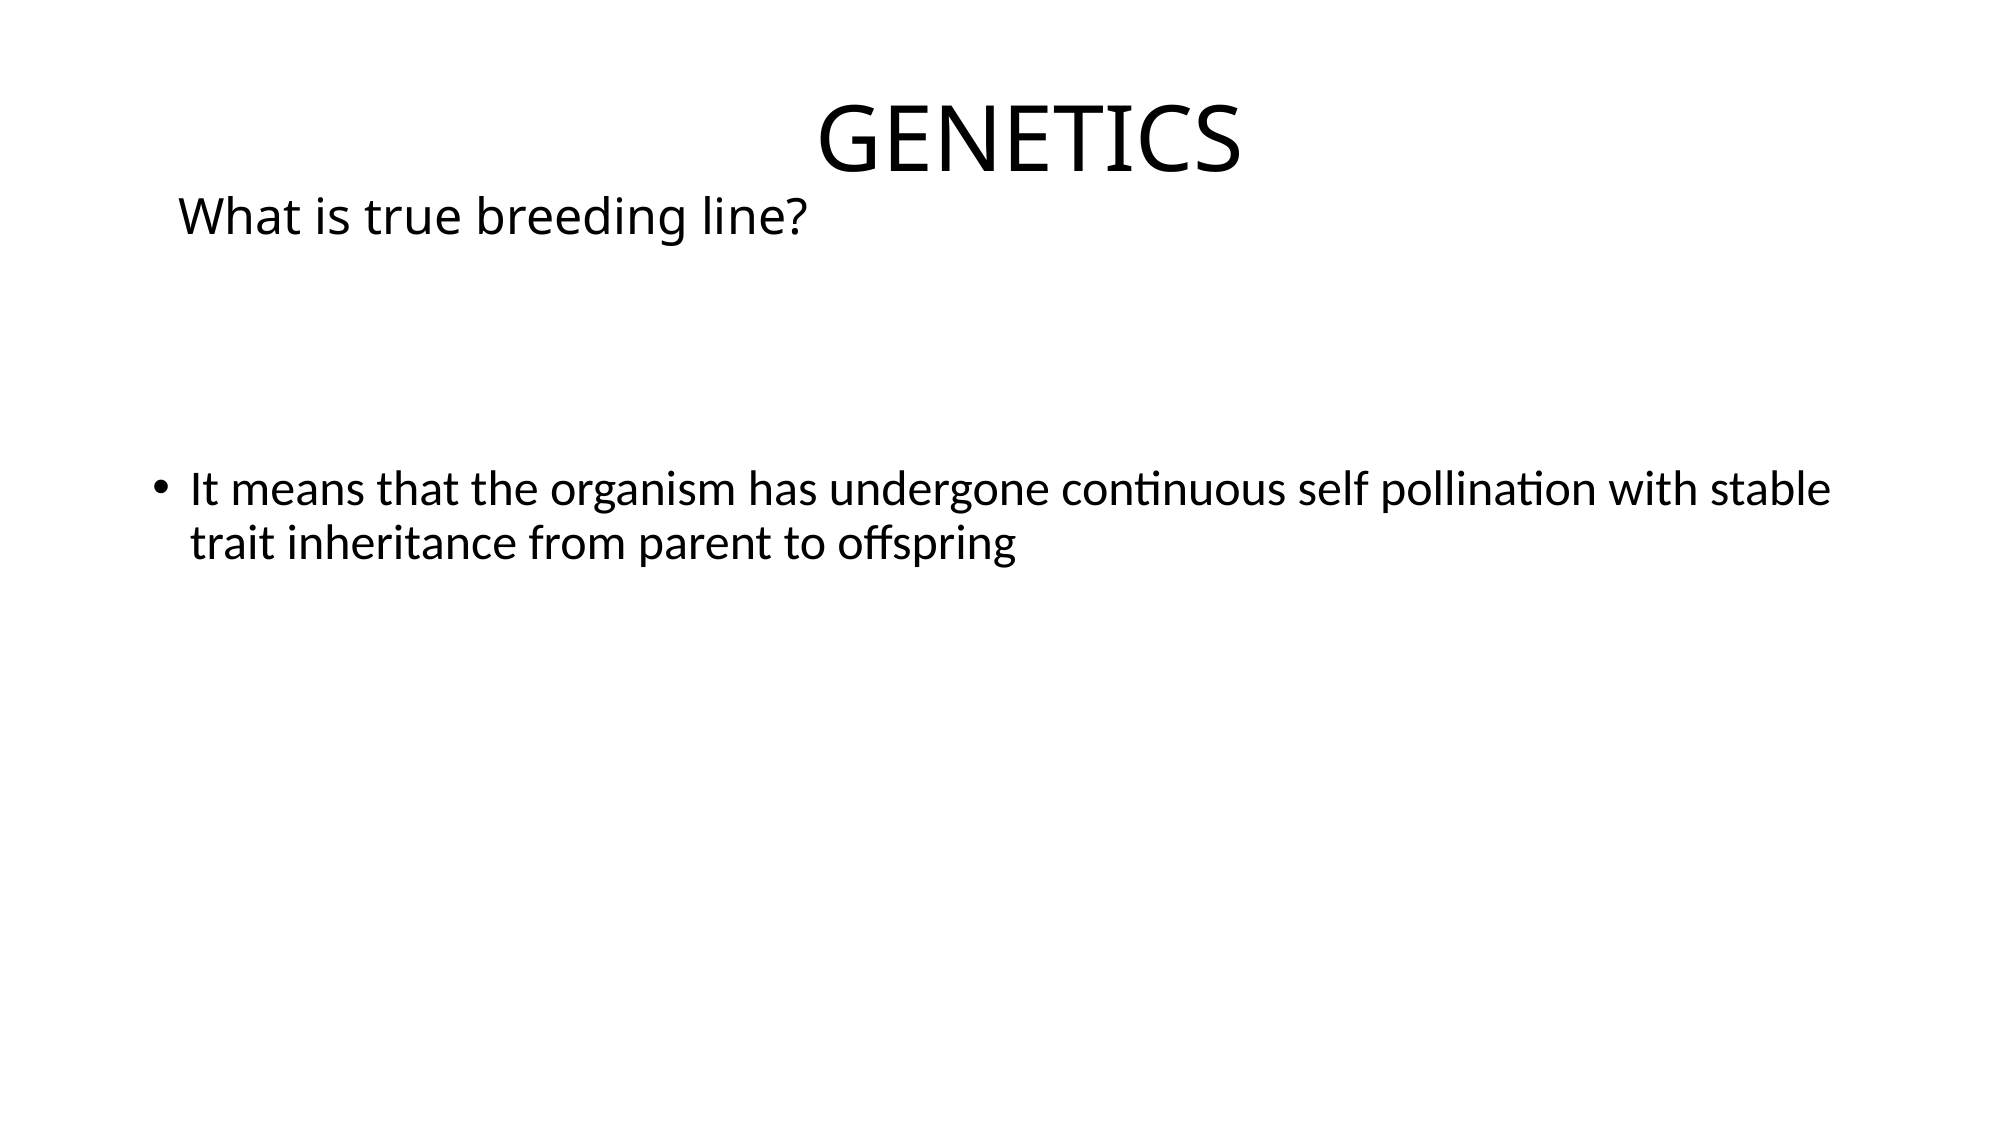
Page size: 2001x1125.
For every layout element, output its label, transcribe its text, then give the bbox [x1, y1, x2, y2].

list It means that the organism has undergone continuous self pollination with stable trait inheritance from parent to offspring [137, 299, 1863, 1014]
title GENETICS What is true breeding line? [137, 59, 1863, 278]
